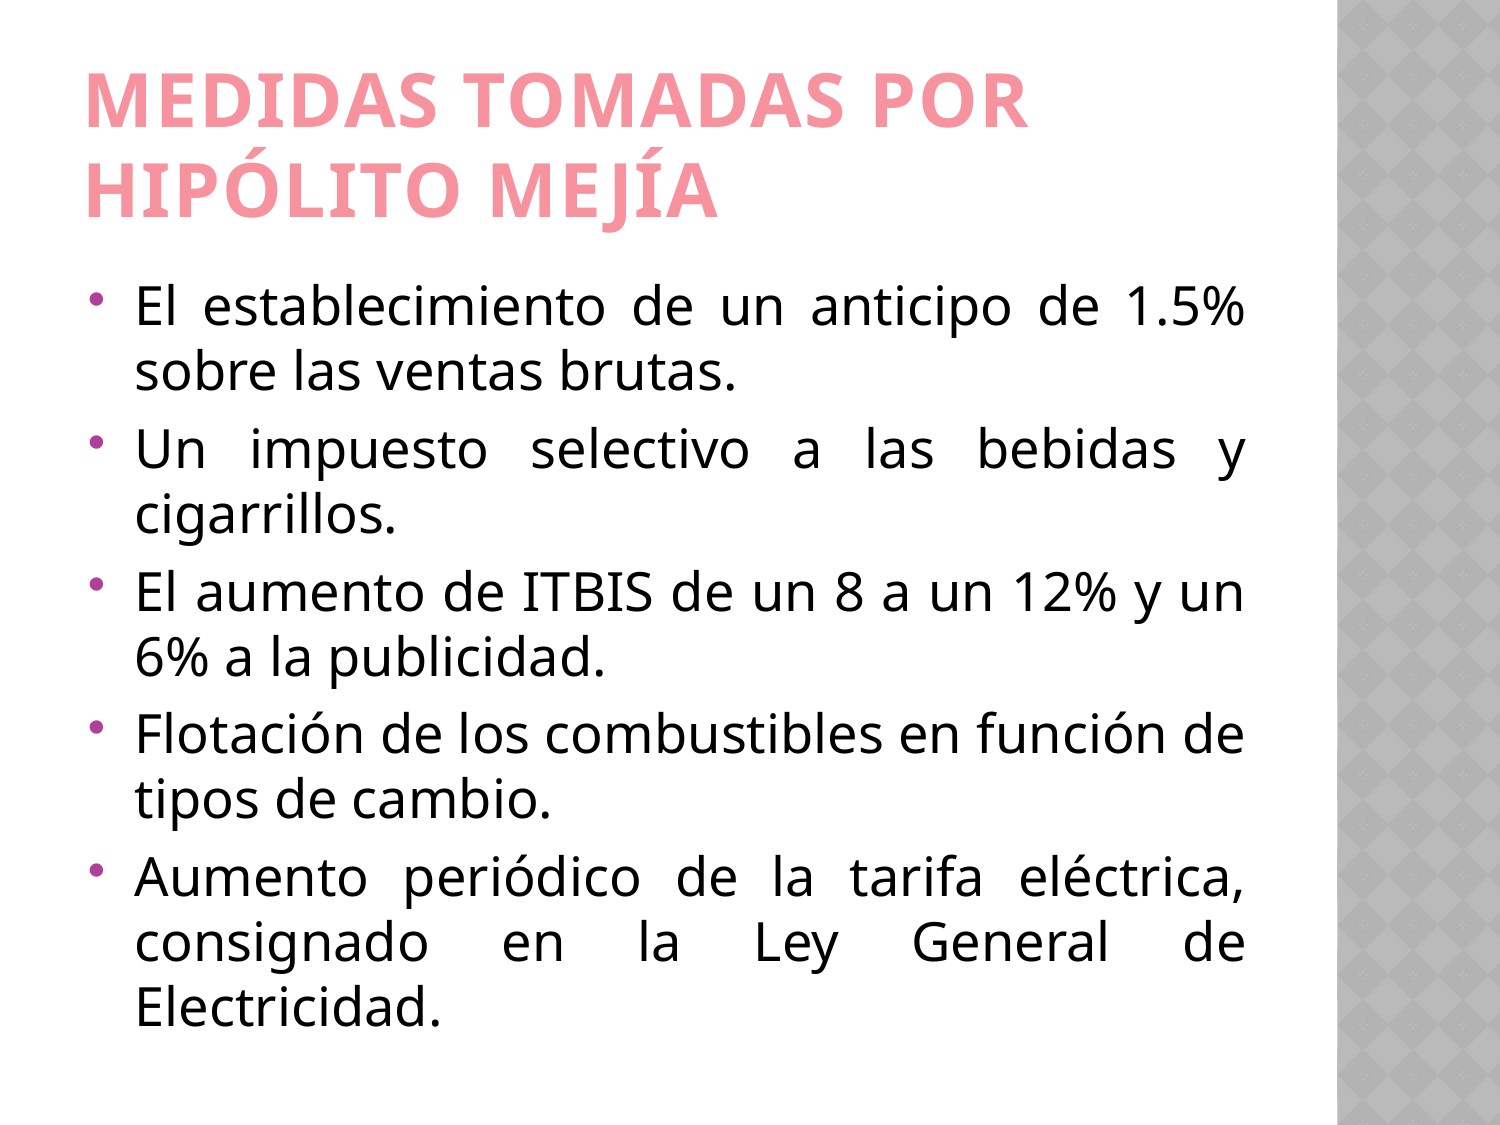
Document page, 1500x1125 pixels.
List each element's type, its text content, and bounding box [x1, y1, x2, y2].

title Medidas tomadas por Hipólito Mejía [75, 45, 1372, 233]
list El establecimiento de un anticipo de 1.5% sobre las ventas brutas. Un impuesto selectivo a las bebidas y cigarrillos. El aumento de ITBIS de un 8 a un 12% y un 6% a la publicidad. Flotación de los combustibles en función de tipos de cambio. Aumento periódico de la tarifa eléctrica, consignado en la Ley General de Electricidad. [75, 264, 1263, 1059]
